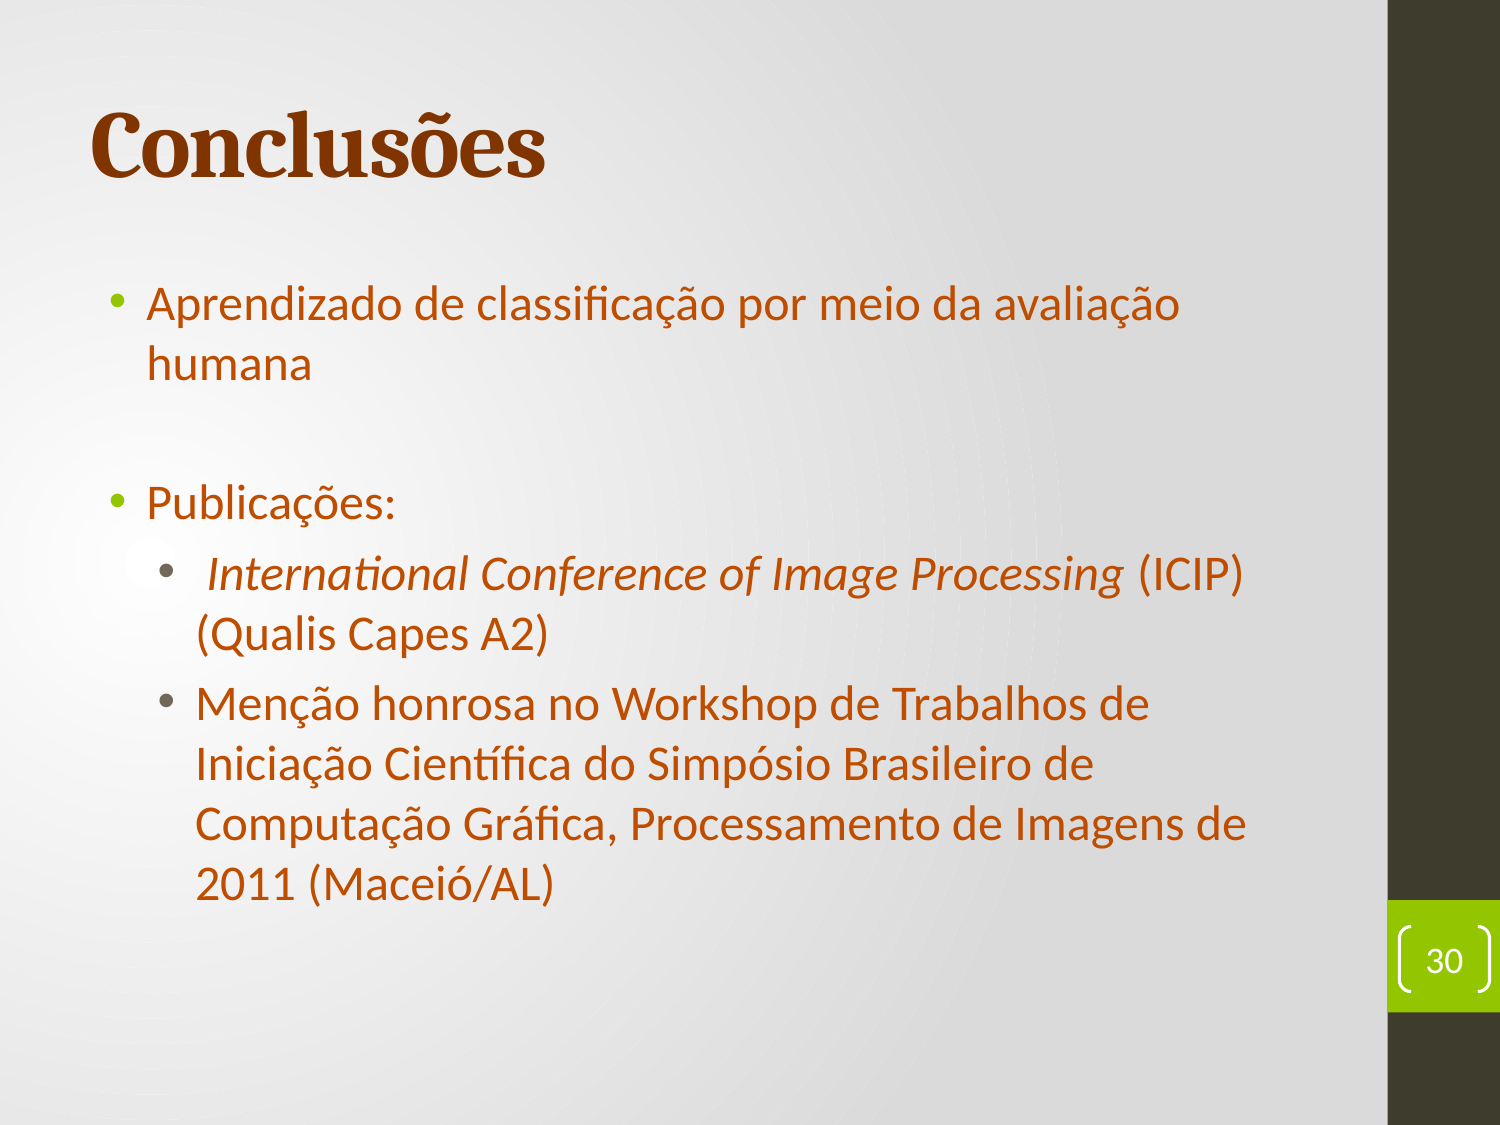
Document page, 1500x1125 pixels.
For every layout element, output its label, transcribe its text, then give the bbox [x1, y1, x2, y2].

title Conclusões [75, 45, 1325, 233]
list Aprendizado de classificação por meio da avaliação humana Publicações: International Conference of Image Processing (ICIP) (Qualis Capes A2) Menção honrosa no Workshop de Trabalhos de Iniciação Científica do Simpósio Brasileiro de Computação Gráfica, Processamento de Imagens de 2011 (Maceió/AL) [75, 262, 1325, 1050]
slide_number 30 [1397, 924, 1492, 994]
